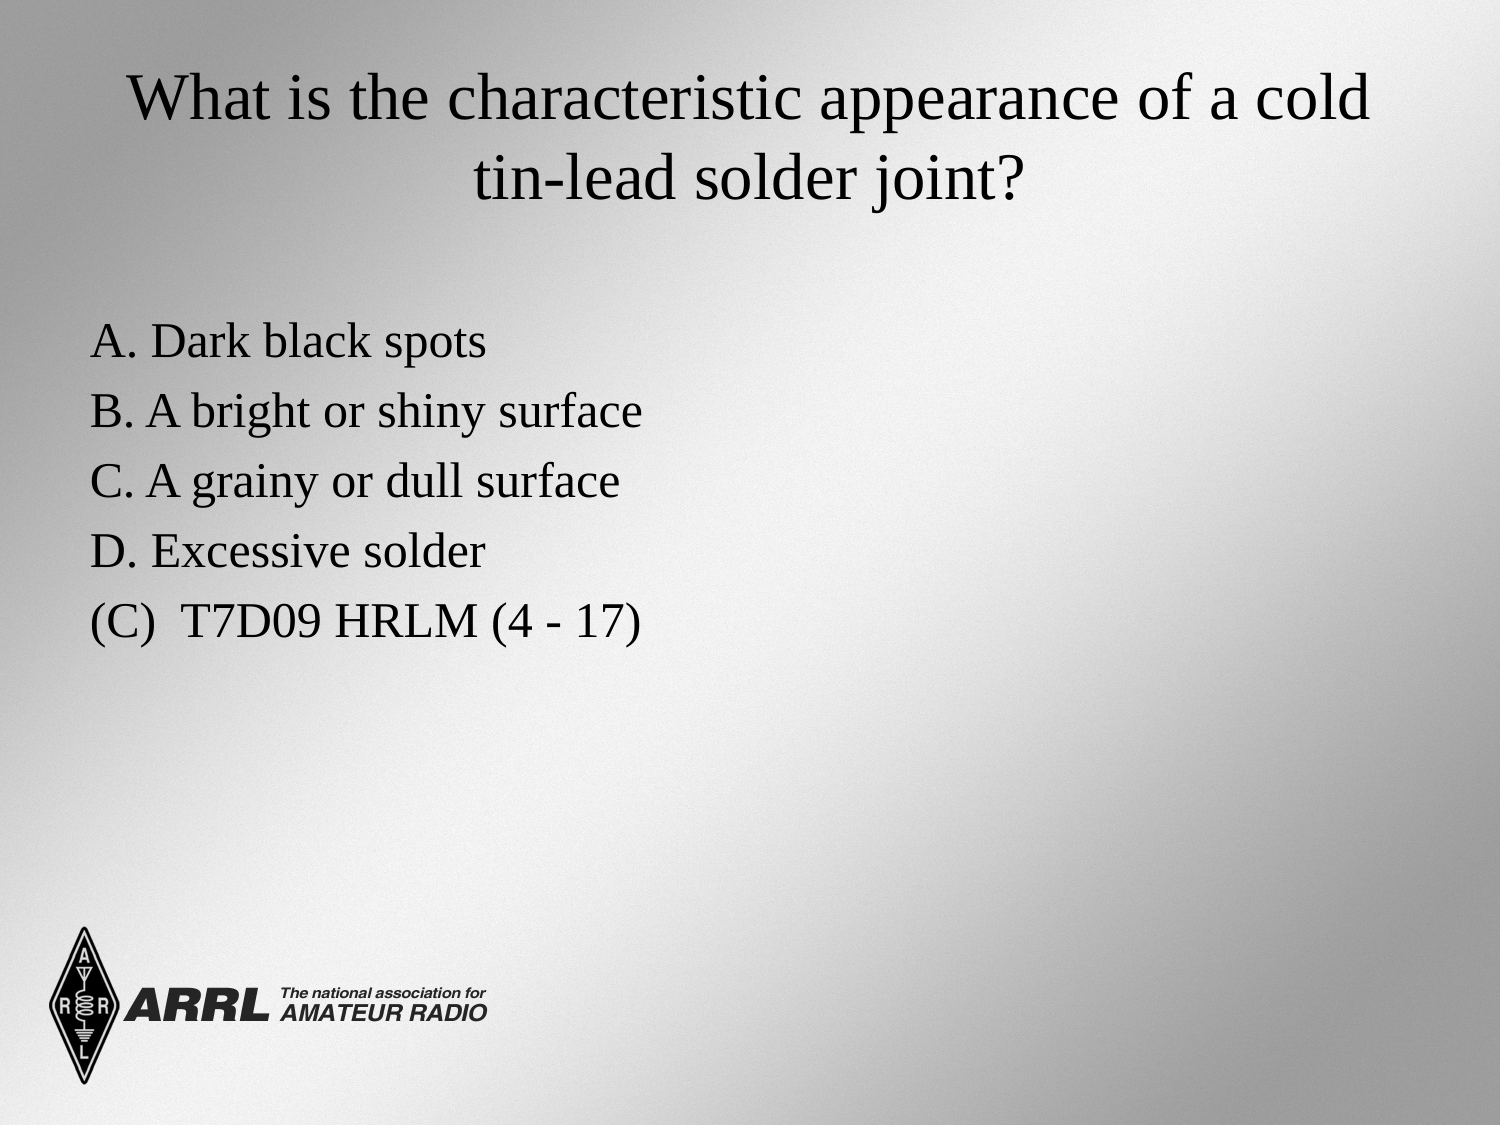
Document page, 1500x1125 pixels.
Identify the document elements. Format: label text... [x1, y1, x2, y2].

picture [0, 0, 1500, 1125]
title What is the characteristic appearance of a cold tin-lead solder joint? [75, 45, 1425, 233]
list A. Dark black spots B. A bright or shiny surface C. A grainy or dull surface D. Excessive solder (C) T7D09 HRLM (4 - 17) [75, 299, 1425, 1005]
